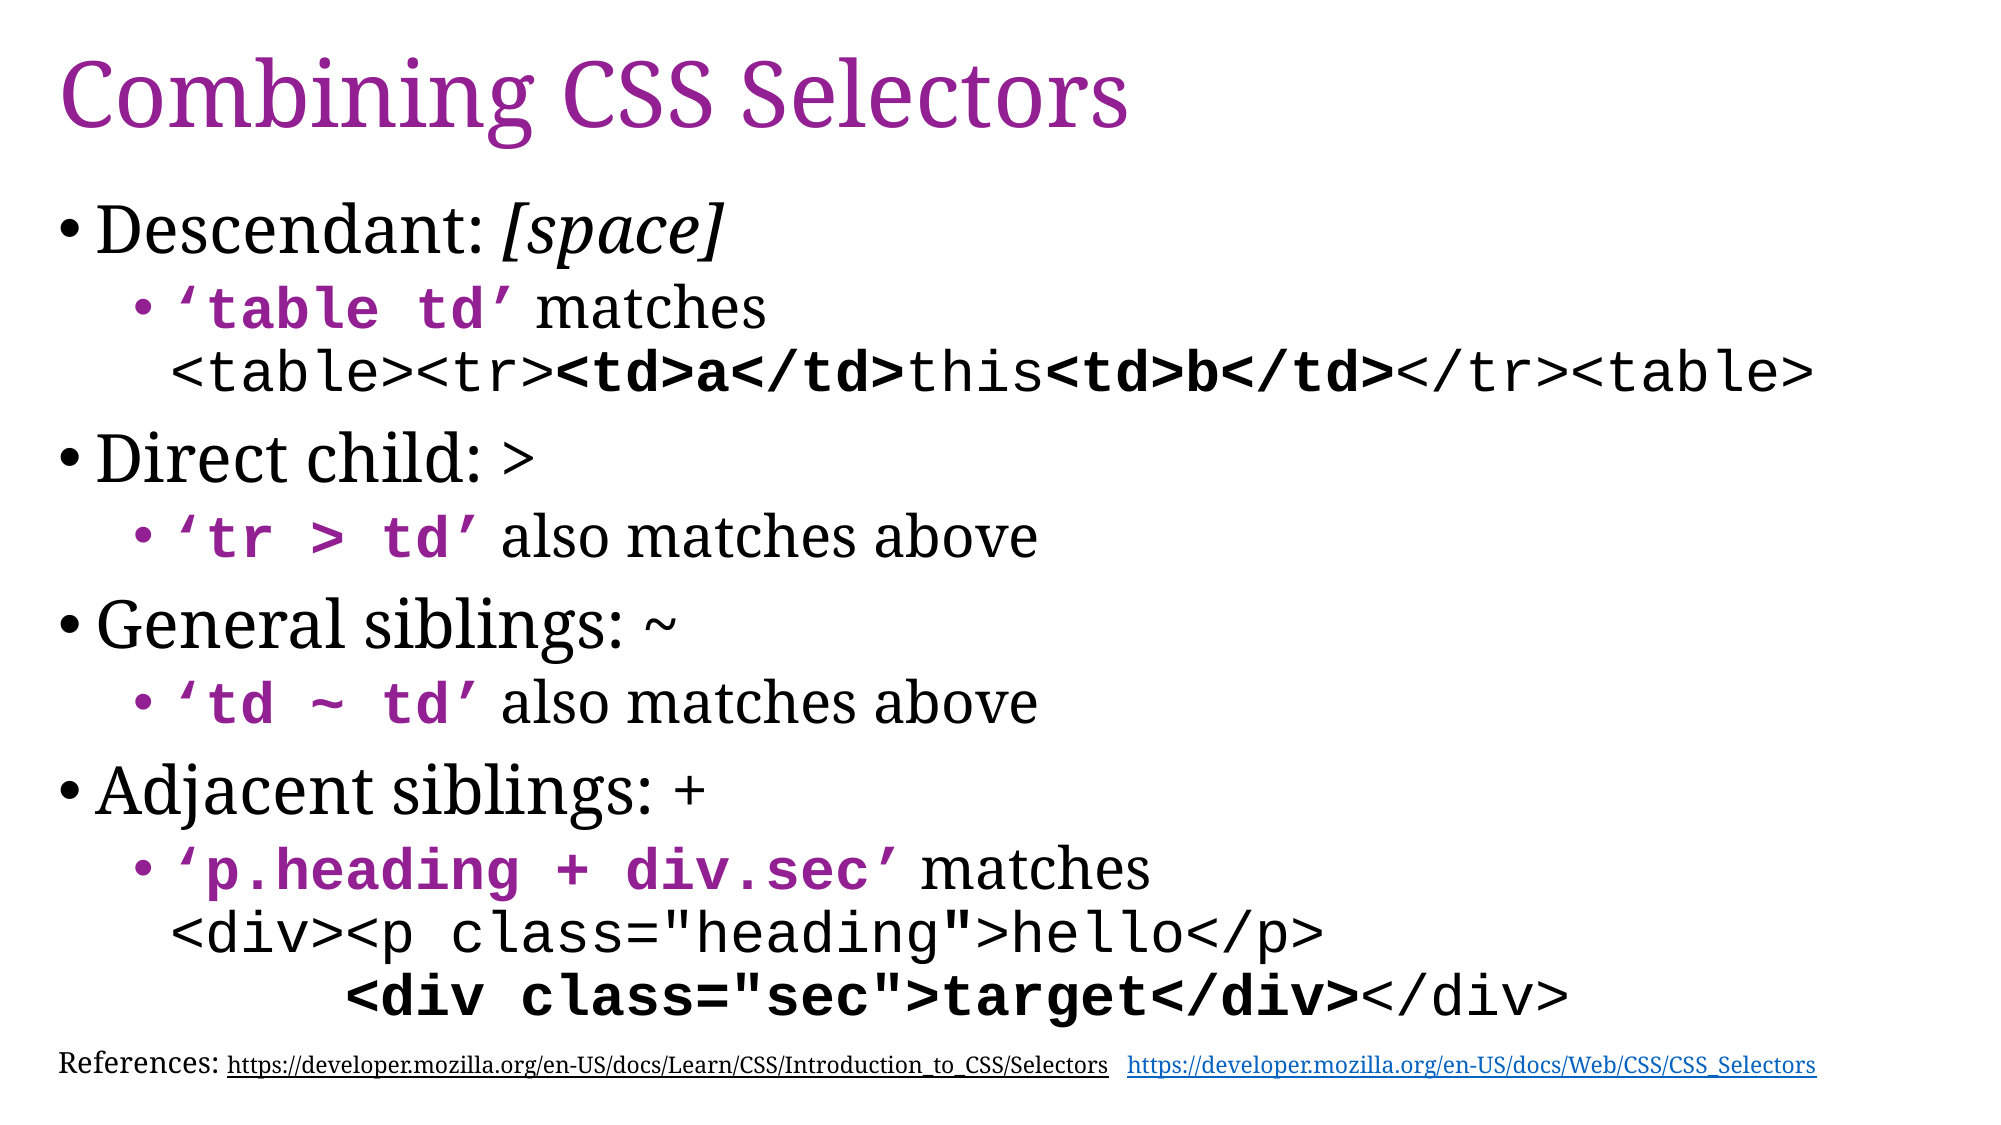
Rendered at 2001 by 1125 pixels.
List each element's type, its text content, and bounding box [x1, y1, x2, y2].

list Descendant: [space] ‘table td’ matches <table><tr><td>a</td>this<td>b</td></tr><table> Direct child: > ‘tr > td’ also matches above General siblings: ~ ‘td ~ td’ also matches above Adjacent siblings: + ‘p.heading + div.sec’ matches <div><p class="heading">hello</p> <div class="sec">target</div></div> References: https://developer.mozilla.org/en-US/docs/Learn/CSS/Introduction_to_CSS/Selectors https://developer.mozilla.org/en-US/docs/Web/CSS/CSS_Selectors [43, 188, 1953, 1106]
title Combining CSS Selectors [43, 25, 1953, 171]
